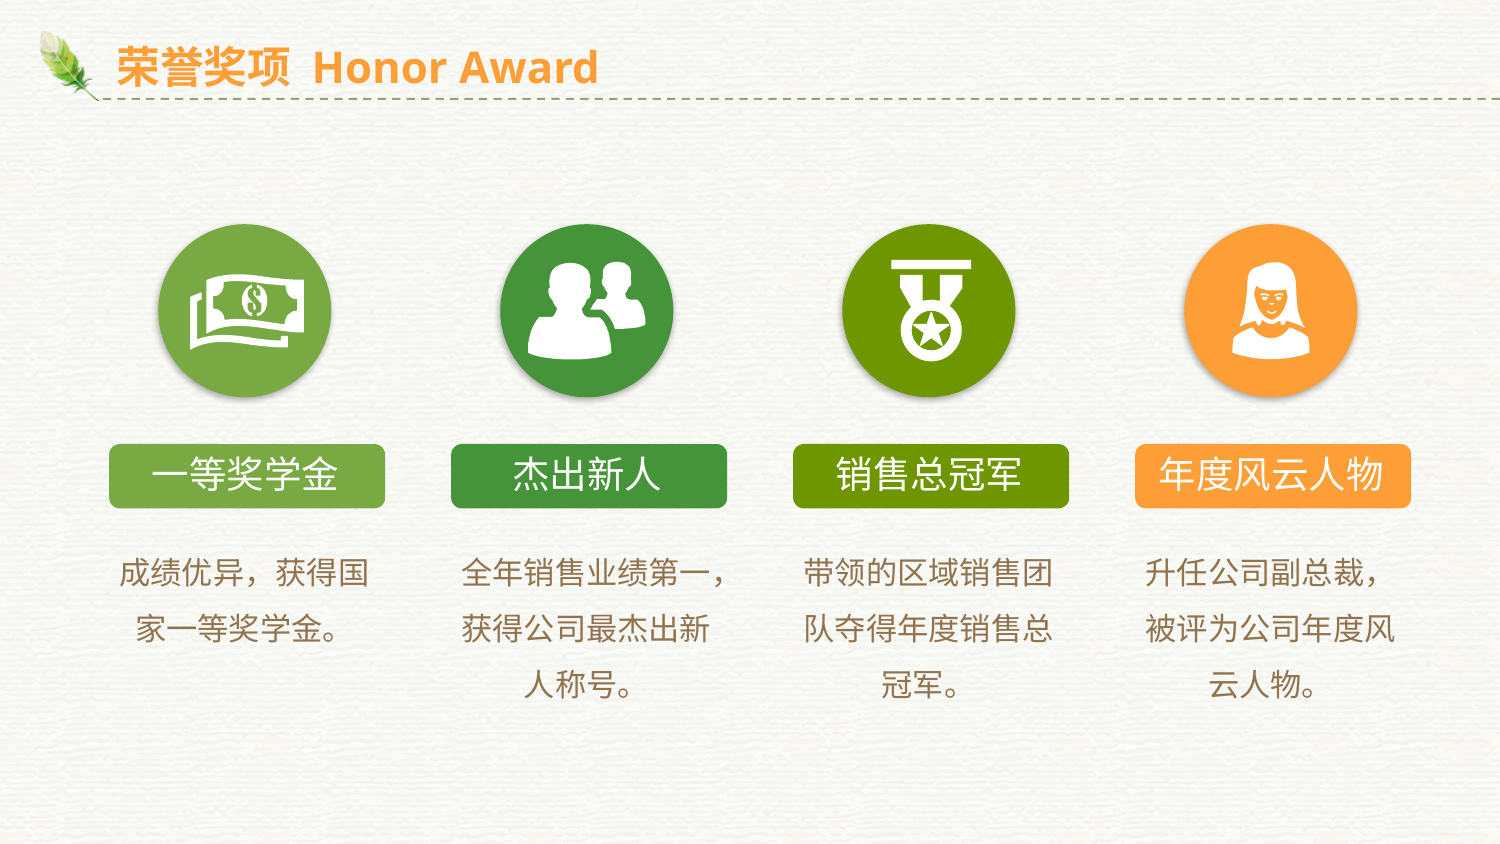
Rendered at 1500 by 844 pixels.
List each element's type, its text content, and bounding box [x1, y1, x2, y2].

text_box [1239, 262, 1306, 329]
text_box [590, 261, 646, 329]
text_box 全年销售业绩第一，获得公司最杰出新人称号。 [445, 526, 728, 711]
text_box [891, 259, 972, 270]
text_box 一等奖学金 [136, 443, 354, 504]
text_box 销售总冠军 [820, 443, 1039, 504]
text_box 带领的区域销售团队夺得年度销售总冠军。 [787, 526, 1070, 711]
text_box 年度风云人物 [1144, 443, 1399, 504]
text_box [1232, 327, 1310, 360]
text_box 杰出新人 [497, 443, 678, 504]
text_box [106, 441, 388, 511]
text_box [449, 441, 730, 511]
text_box [1133, 441, 1414, 511]
text_box 升任公司副总裁，被评为公司年度风云人物。 [1129, 526, 1412, 711]
text_box [158, 224, 332, 398]
text_box 荣誉奖项 Honor Award [105, 32, 616, 98]
text_box [842, 224, 1016, 398]
text_box [900, 274, 963, 362]
text_box [500, 224, 674, 398]
picture [0, 0, 1500, 844]
text_box [528, 262, 612, 360]
text_box [791, 441, 1072, 511]
text_box [190, 292, 288, 350]
text_box [206, 274, 304, 334]
text_box 成绩优异，获得国家一等奖学金。 [103, 526, 386, 654]
